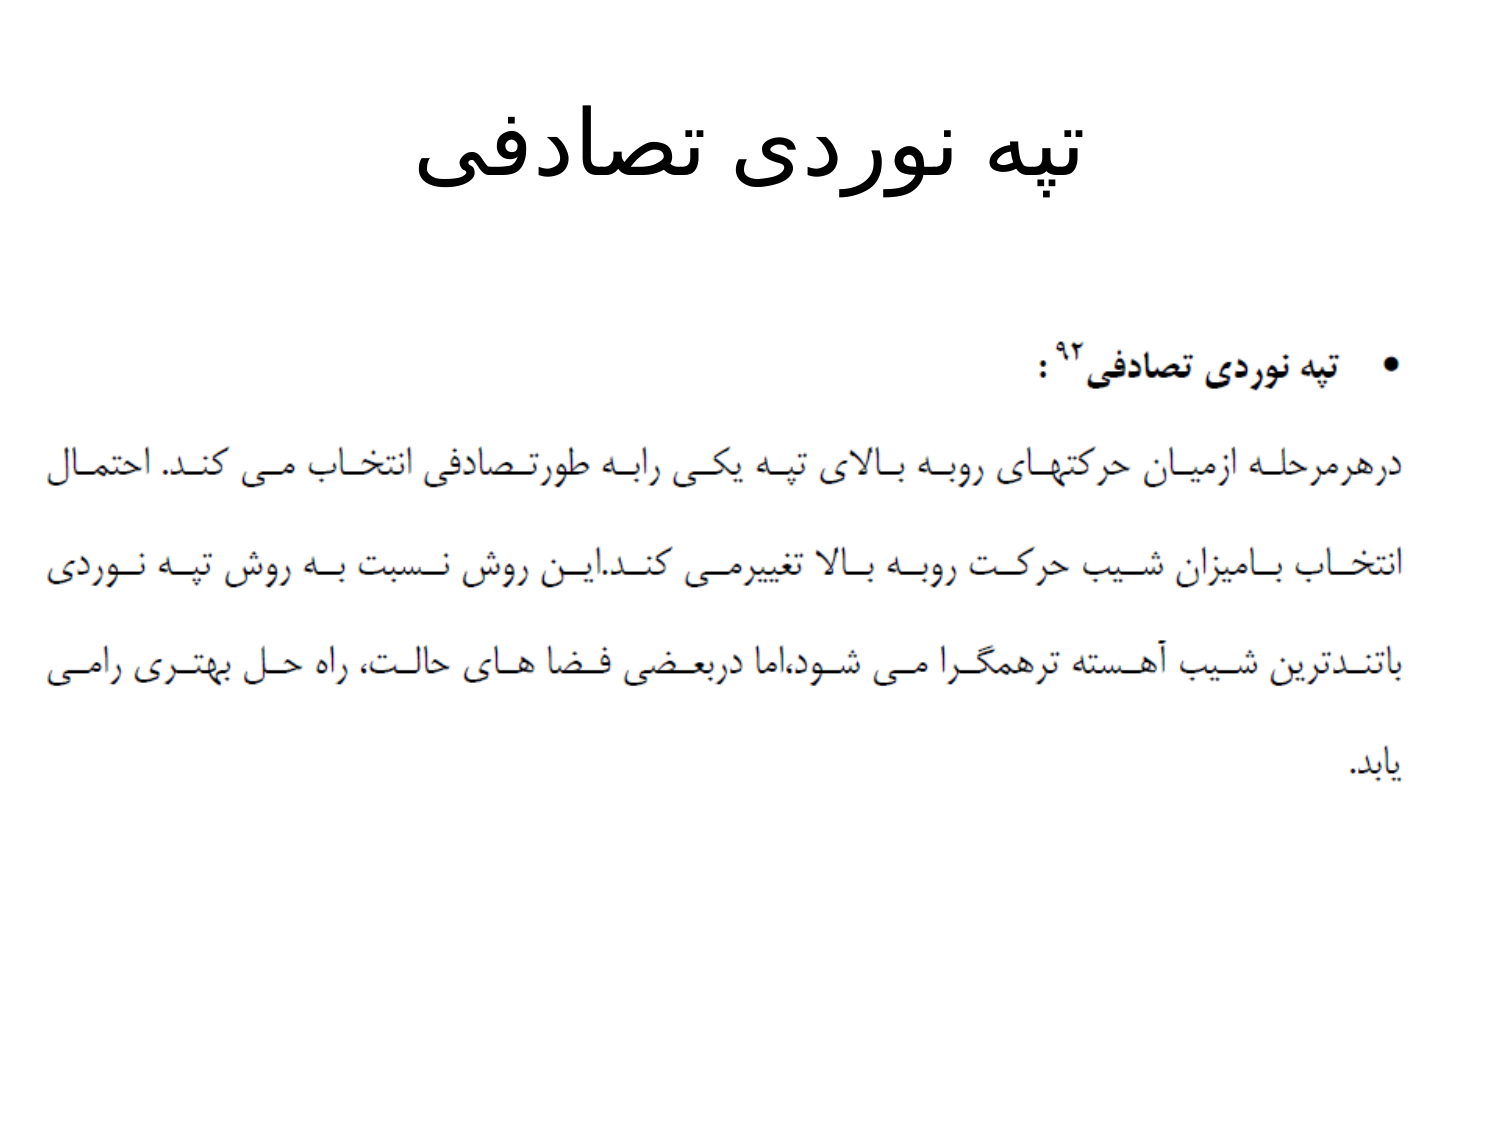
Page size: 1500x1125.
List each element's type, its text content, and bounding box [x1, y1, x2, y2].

title تپه نوردی تصادفی [75, 45, 1425, 233]
picture [31, 330, 1469, 794]
